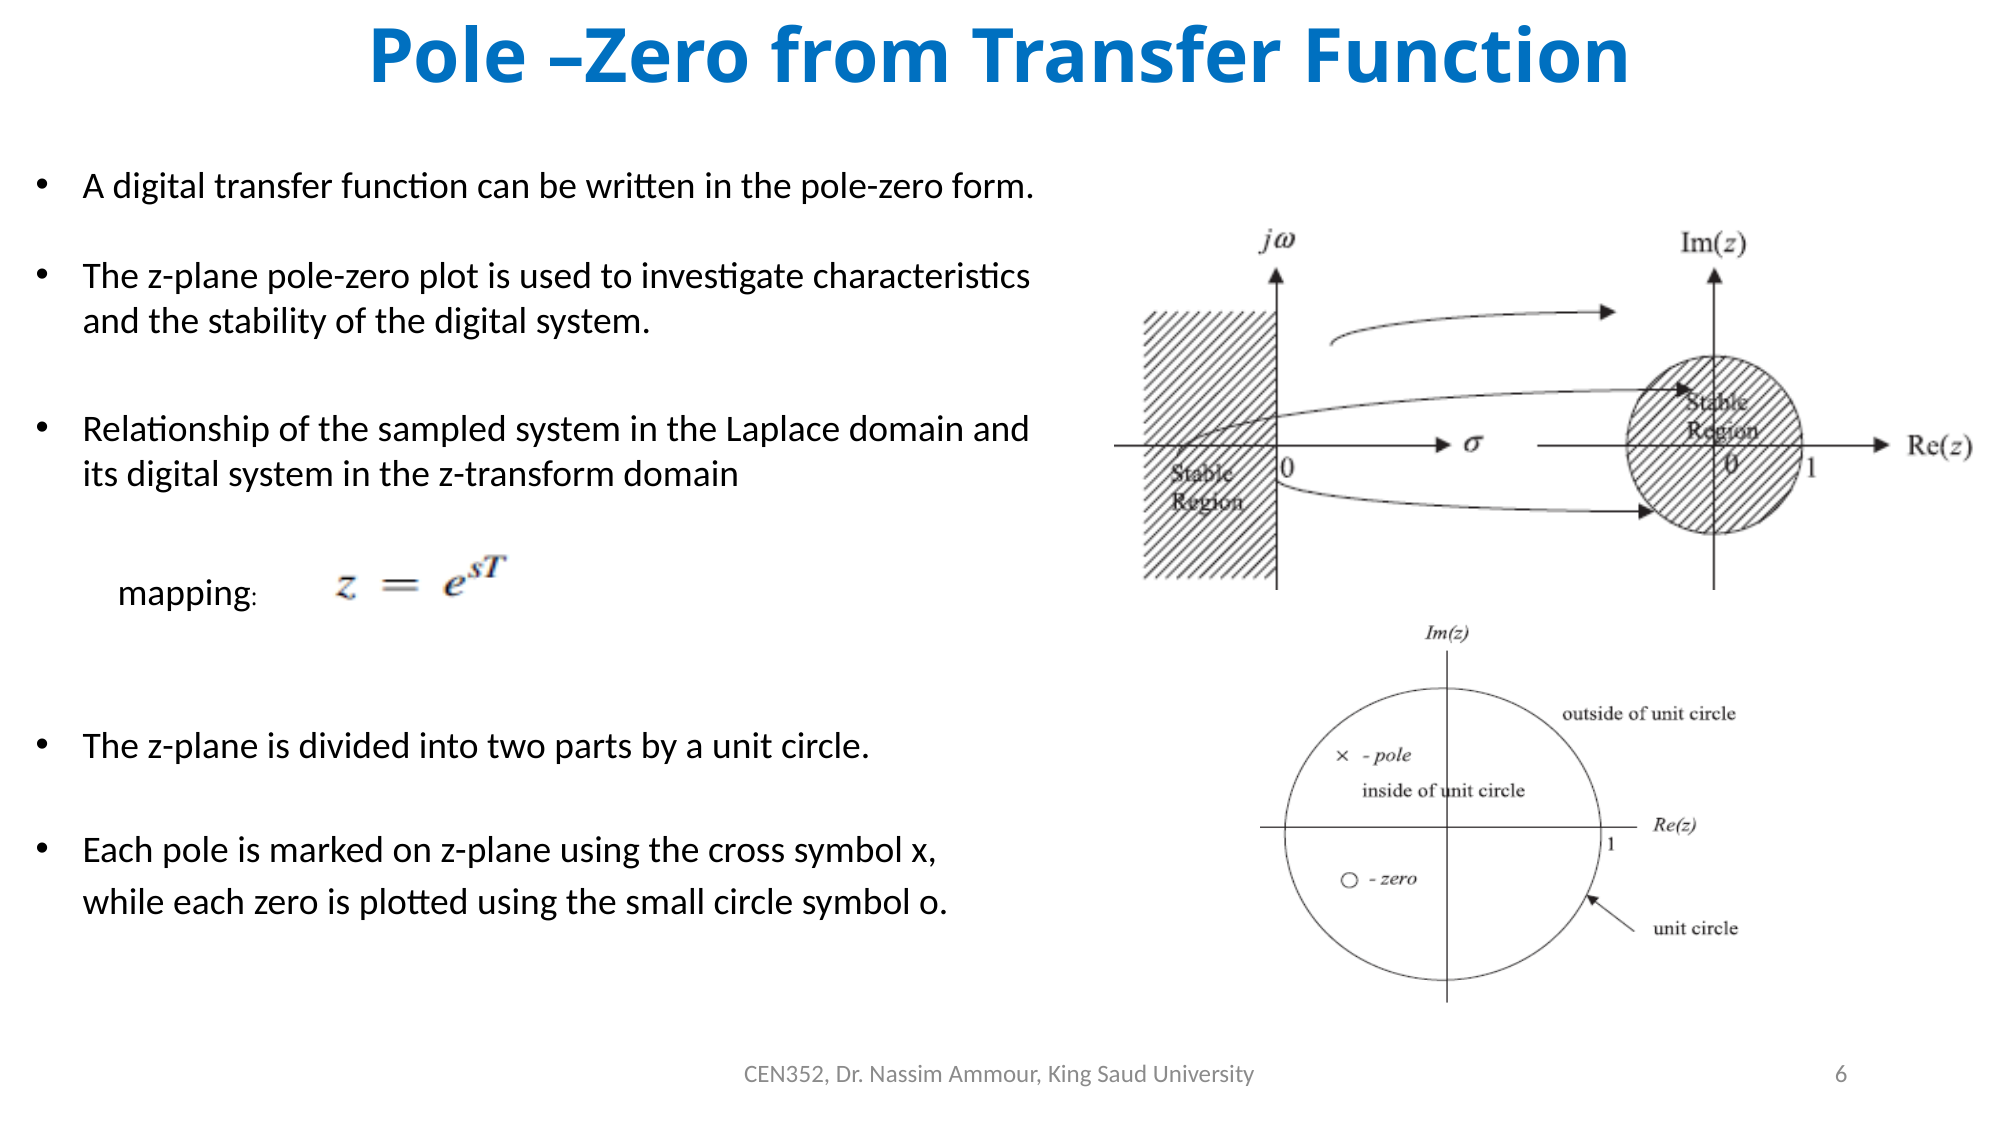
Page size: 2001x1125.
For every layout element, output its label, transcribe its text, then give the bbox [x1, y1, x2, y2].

text_box Relationship of the sampled system in the Laplace domain and its digital system in the z-transform domain [20, 396, 1075, 502]
text_box A digital transfer function can be written in the pole-zero form. The z-plane pole-zero plot is used to investigate characteristics and the stability of the digital system. [20, 153, 1075, 348]
text_box The z-plane is divided into two parts by a unit circle. Each pole is marked on z-plane using the cross symbol x, while each zero is plotted using the small circle symbol o. [20, 707, 1021, 929]
text_box Pole –Zero from Transfer Function [352, 0, 1648, 105]
footer CEN352, Dr. Nassim Ammour, King Saud University [662, 1042, 1338, 1103]
picture [1114, 200, 1994, 1004]
text_box mapping: [102, 560, 273, 620]
picture [312, 535, 532, 621]
slide_number 6 [1412, 1042, 1863, 1103]
